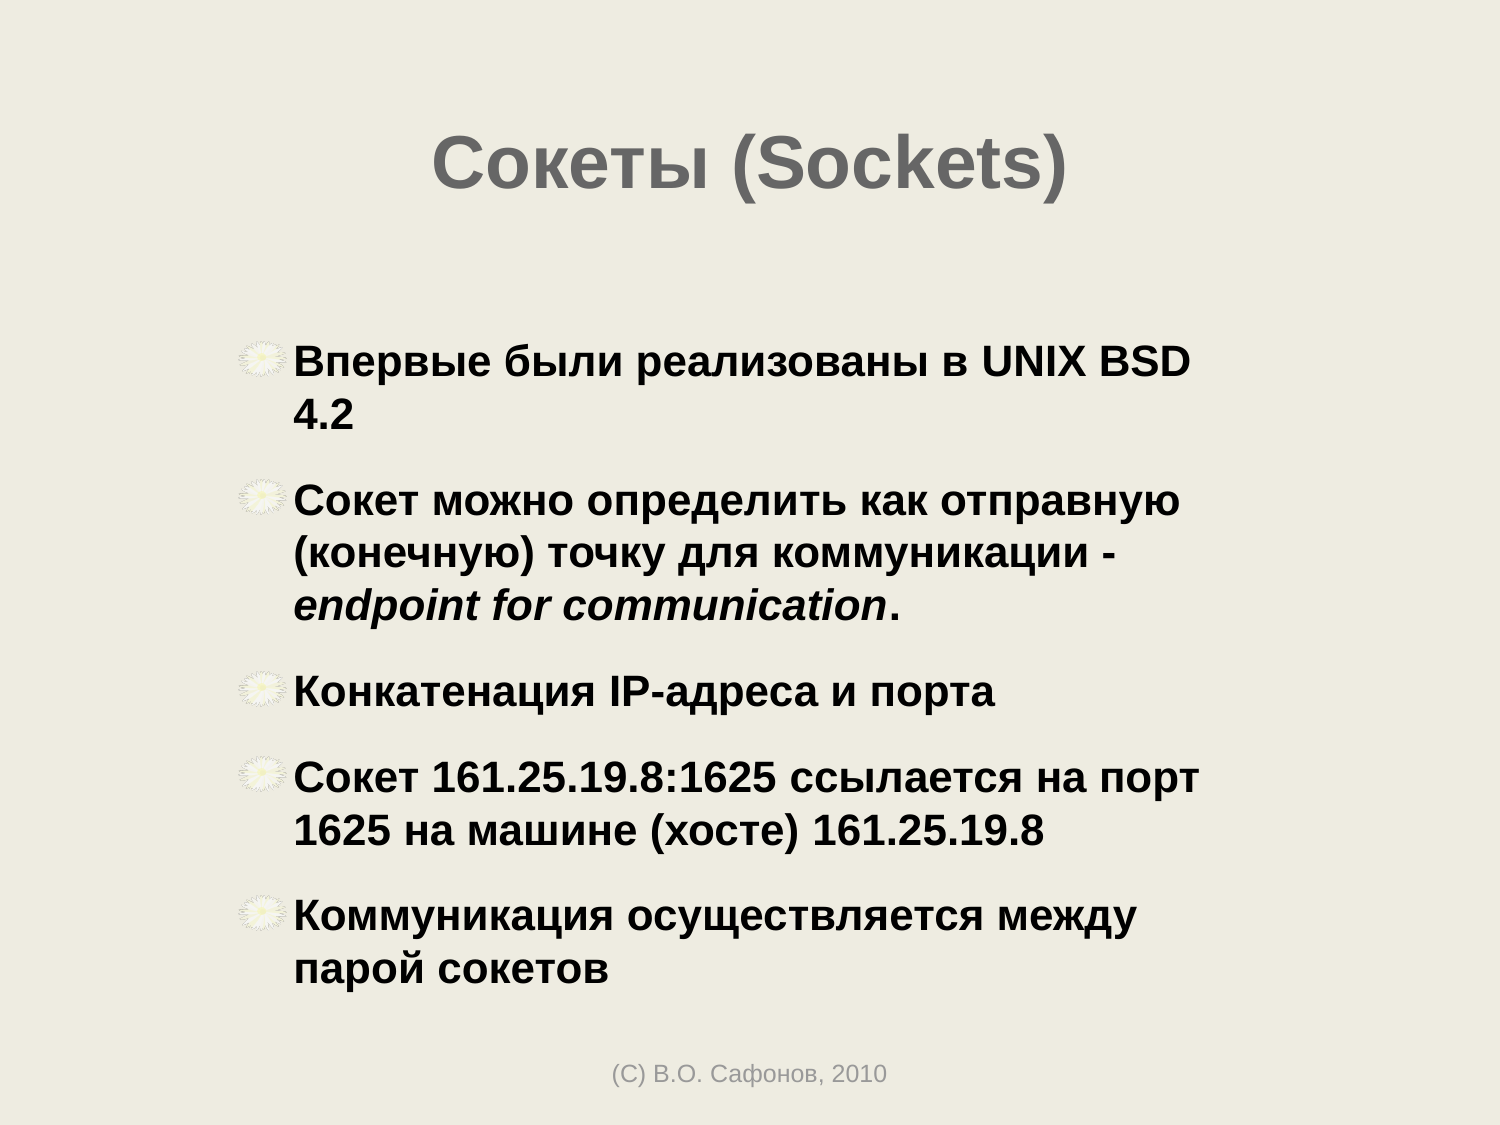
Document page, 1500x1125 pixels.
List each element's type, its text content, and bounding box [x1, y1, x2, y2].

picture [238, 895, 287, 931]
picture [238, 479, 287, 515]
footer (C) В.О. Сафонов, 2010 [512, 1042, 988, 1103]
list Впервые были реализованы в UNIX BSD 4.2 Сокет можно определить как отправную (конечную) точку для коммуникации - endpoint for communication. Конкатенация IP-адреса и порта Сокет 161.25.19.8:1625 ссылается на порт 1625 на машине (хосте) 161.25.19.8 Коммуникация осуществляется между парой сокетов [223, 324, 1276, 1005]
title Сокеты (Sockets) [74, 49, 1426, 268]
picture [238, 341, 287, 377]
picture [238, 756, 287, 792]
picture [238, 671, 287, 707]
